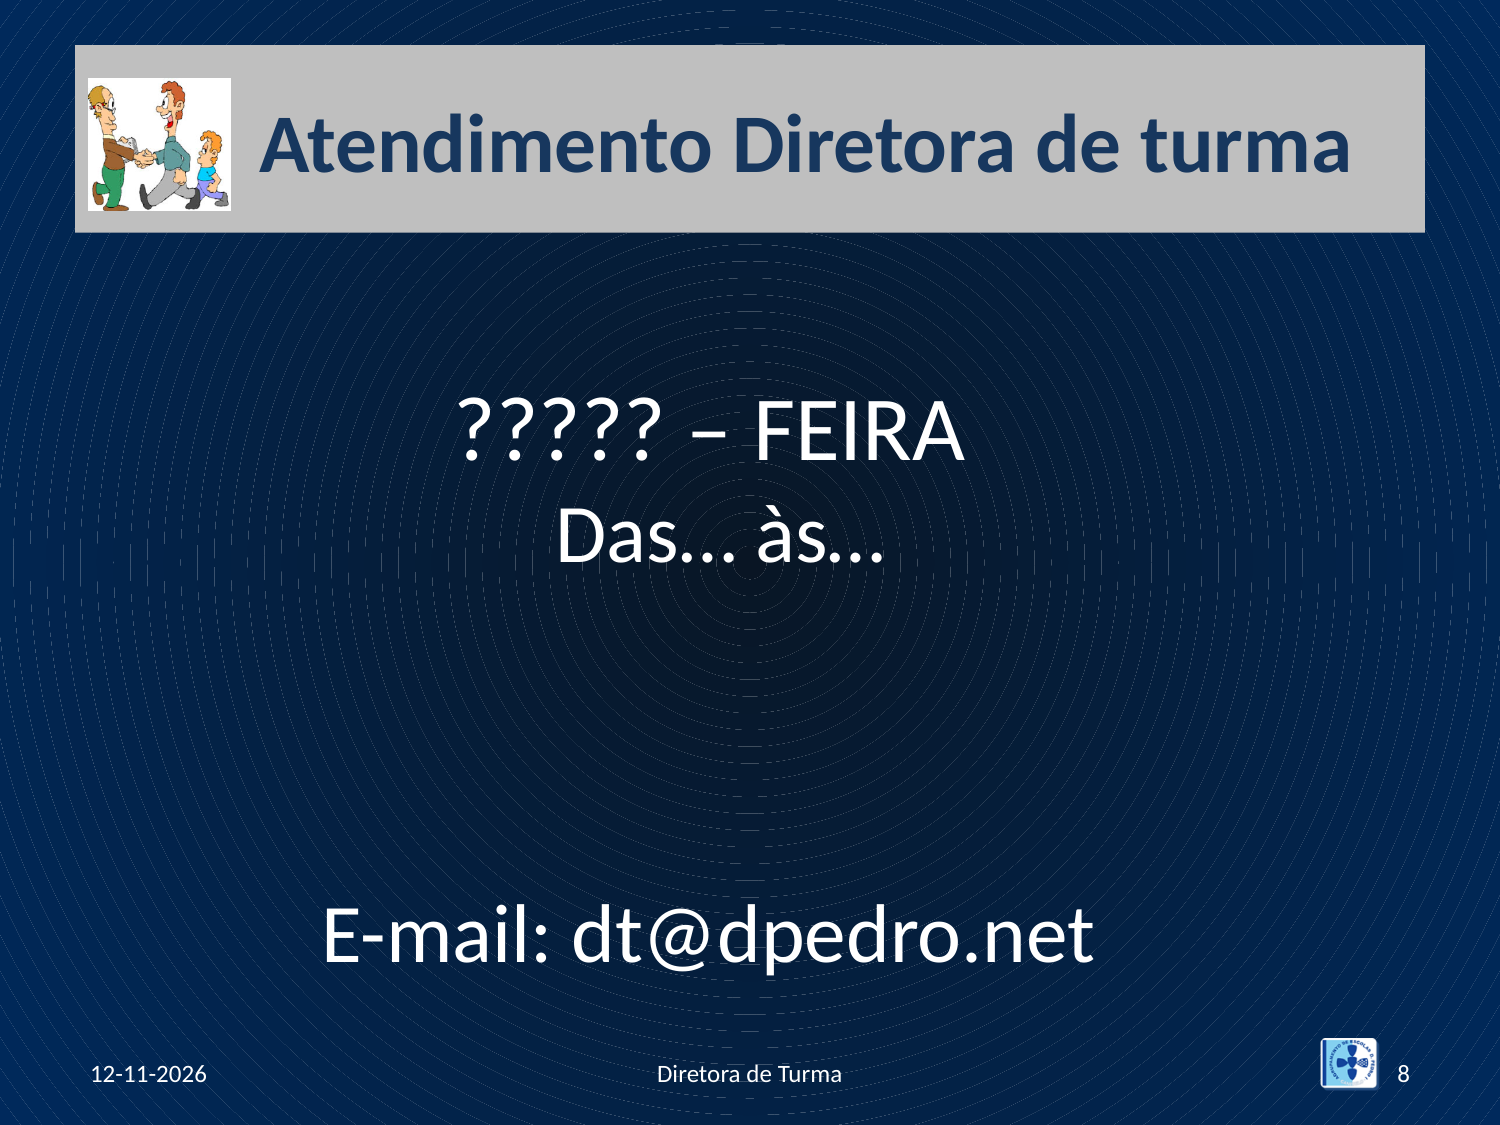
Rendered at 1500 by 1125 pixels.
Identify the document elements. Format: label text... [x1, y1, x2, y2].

text_box ????? – FEIRA Das… às… E-mail: dt@dpedro.net [100, 361, 1341, 987]
slide_number 8 [1074, 1042, 1425, 1103]
picture [1320, 1038, 1380, 1091]
footer Diretora de Turma [512, 1042, 988, 1103]
picture [88, 77, 231, 211]
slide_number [75, 1042, 425, 1103]
title Atendimento Diretora de turma [75, 45, 1425, 233]
